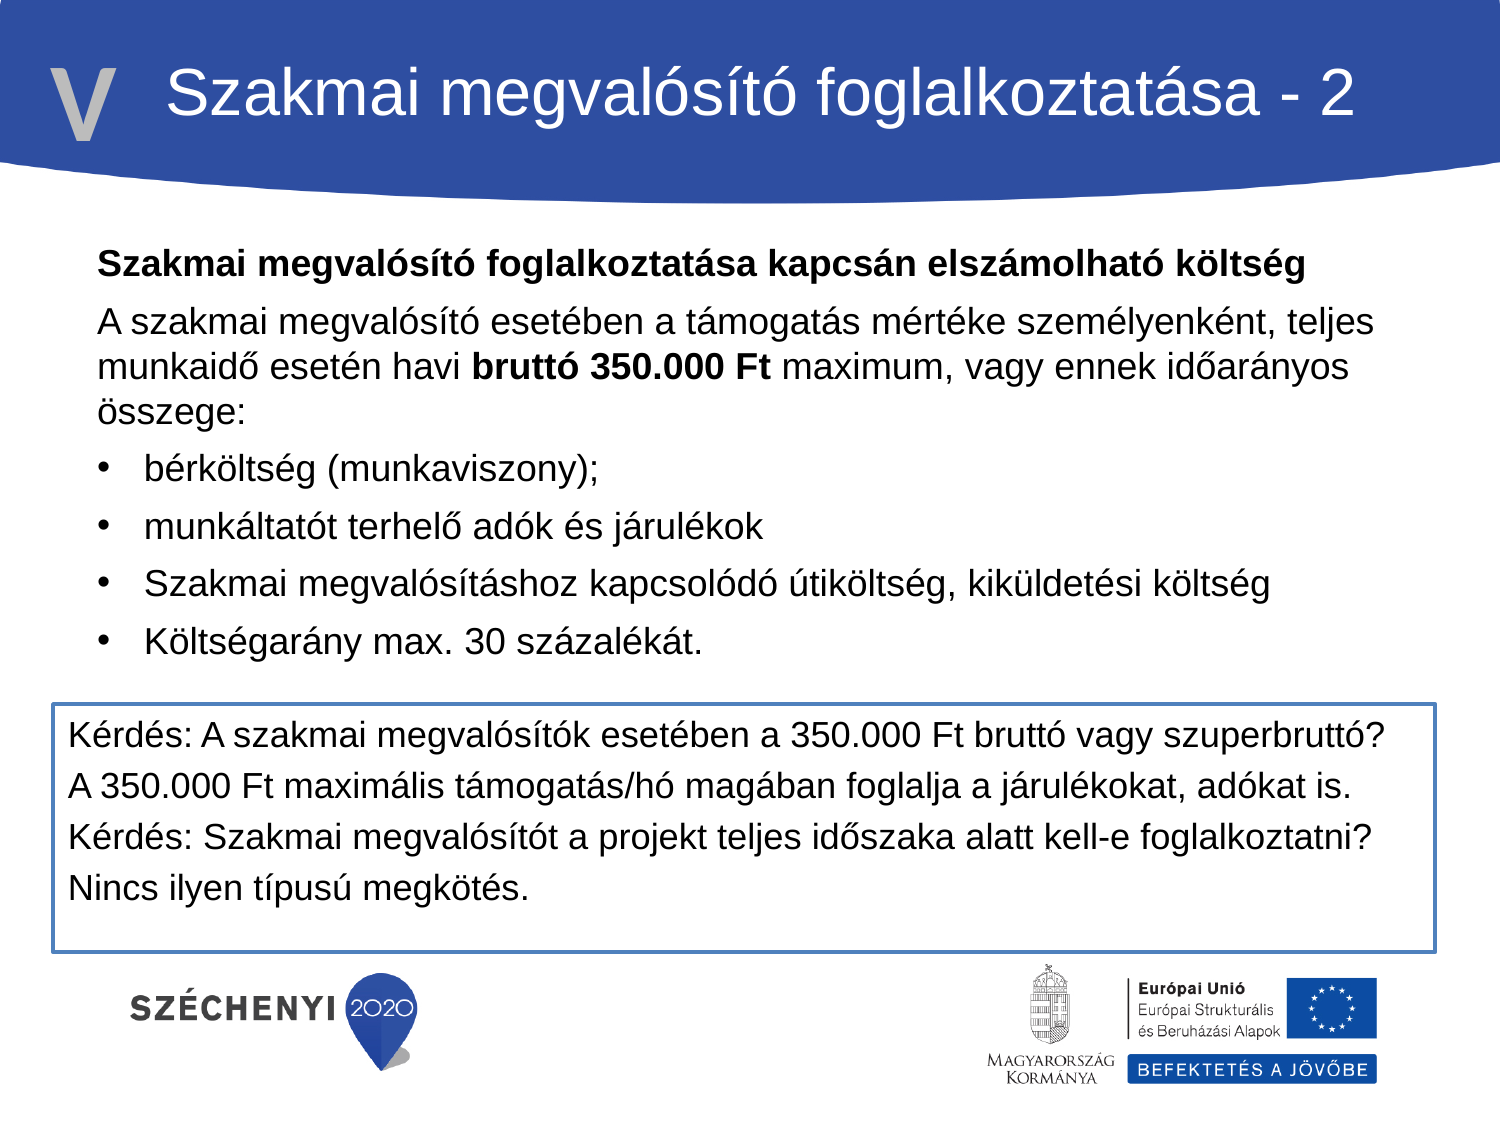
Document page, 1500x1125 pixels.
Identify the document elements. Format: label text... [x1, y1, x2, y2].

text_box Szakmai megvalósító foglalkoztatása kapcsán elszámolható költség A szakmai megvalósító esetében a támogatás mértéke személyenként, teljes munkaidő esetén havi bruttó 350.000 Ft maximum, vagy ennek időarányos összege: bérköltség (munkaviszony); munkáltatót terhelő adók és járulékok Szakmai megvalósításhoz kapcsolódó útiköltség, kiküldetési költség Költségarány max. 30 százalékát. [53, 231, 1471, 965]
text_box Szakmai megvalósító foglalkoztatása - 2 [133, 41, 1400, 136]
picture [0, 0, 1500, 1125]
text_box Kérdés: A szakmai megvalósítók esetében a 350.000 Ft bruttó vagy szuperbruttó? A 350.000 Ft maximális támogatás/hó magában foglalja a járulékokat, adókat is. Kérdés: Szakmai megvalósítót a projekt teljes időszaka alatt kell-e foglalkoztatni? Nincs ilyen típusú megkötés. [51, 702, 1437, 954]
text_box V [35, 21, 133, 172]
